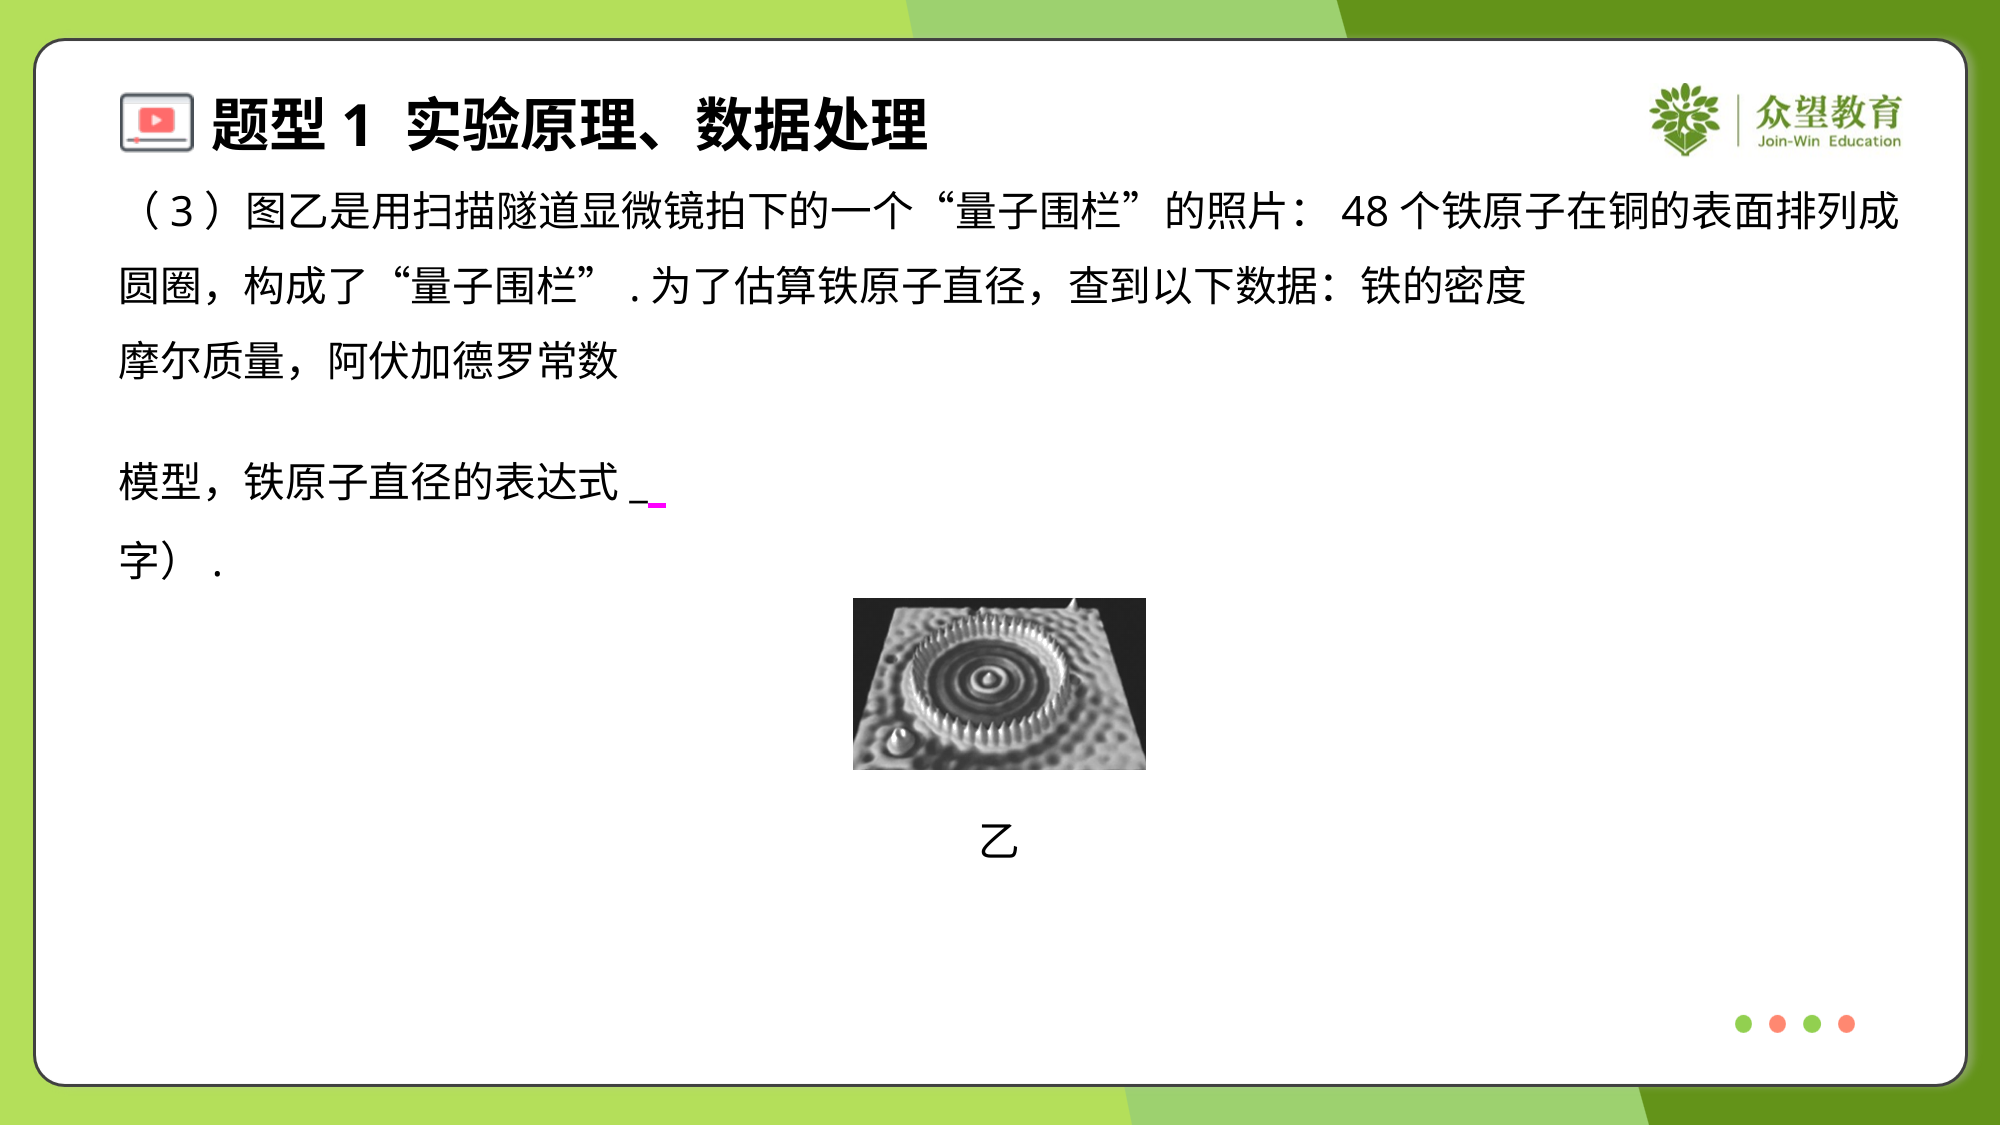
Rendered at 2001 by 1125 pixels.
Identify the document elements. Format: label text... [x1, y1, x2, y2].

picture [0, 0, 2000, 1125]
text_box 乙 [974, 789, 1026, 924]
